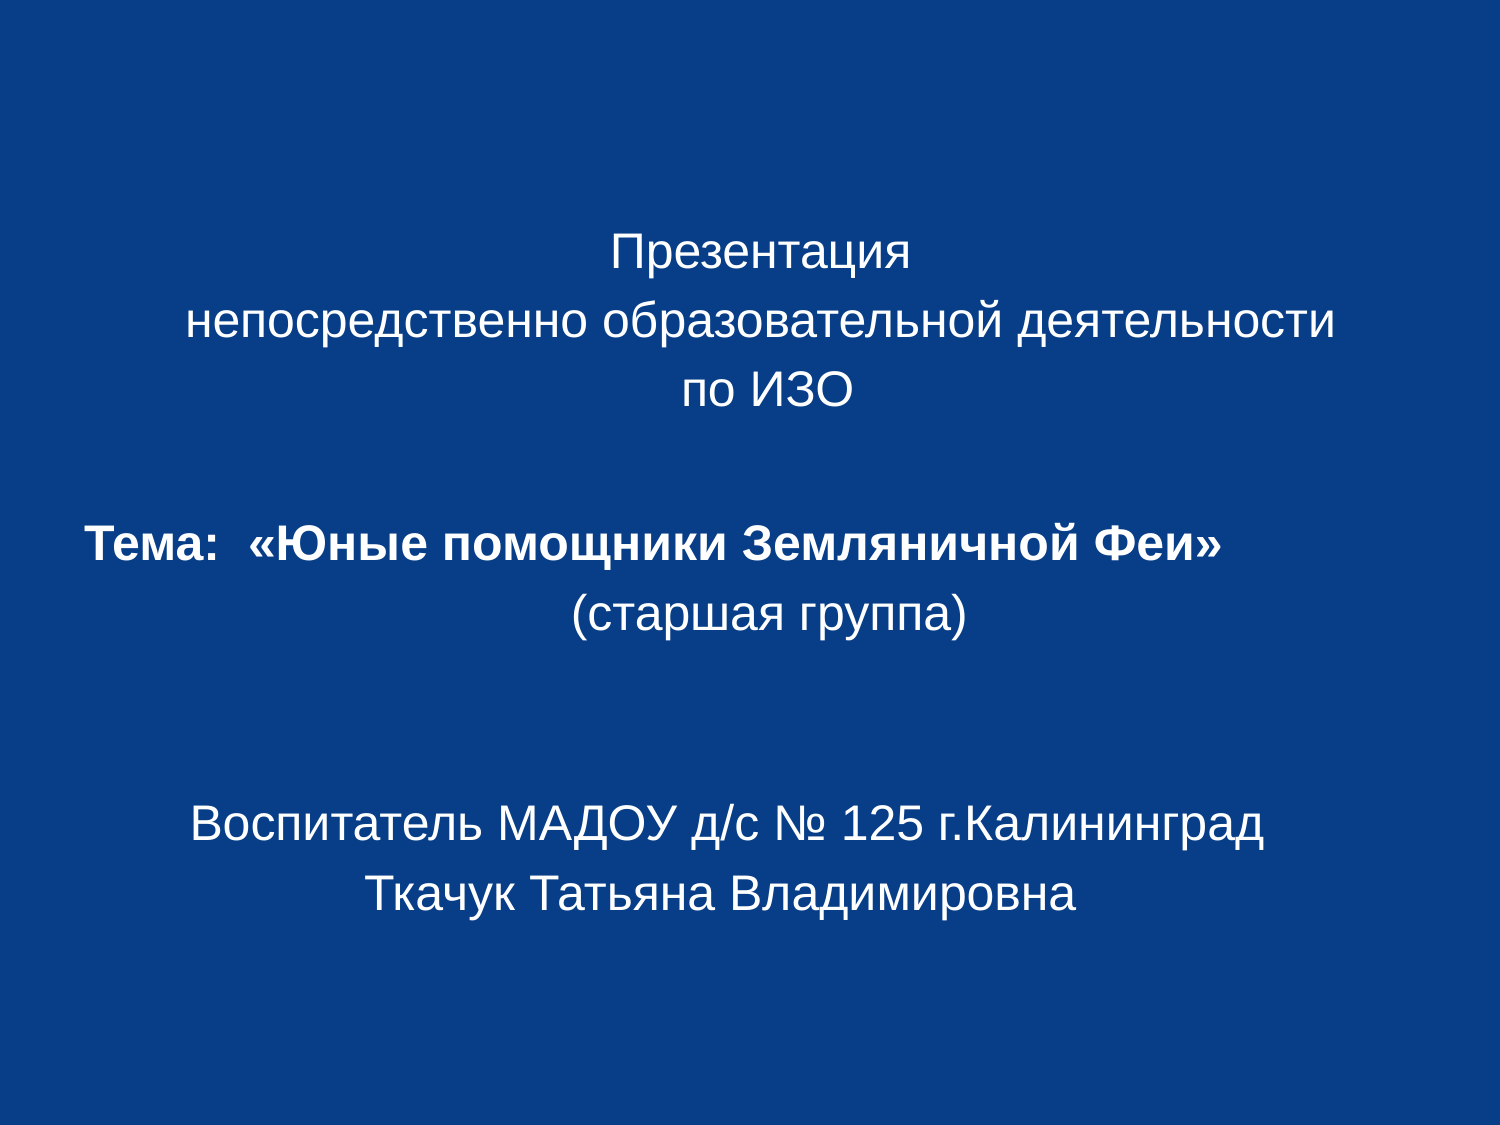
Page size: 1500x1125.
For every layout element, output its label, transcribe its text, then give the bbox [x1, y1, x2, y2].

title Презентация непосредственно образовательной деятельности по ИЗО [64, 78, 1471, 516]
subtitle Тема: «Юные помощники Земляничной Феи» (старшая группа) Воспитатель МАДОУ д/с № 125 г.Калининград Ткачук Татьяна Владимировна [41, 503, 1400, 1059]
